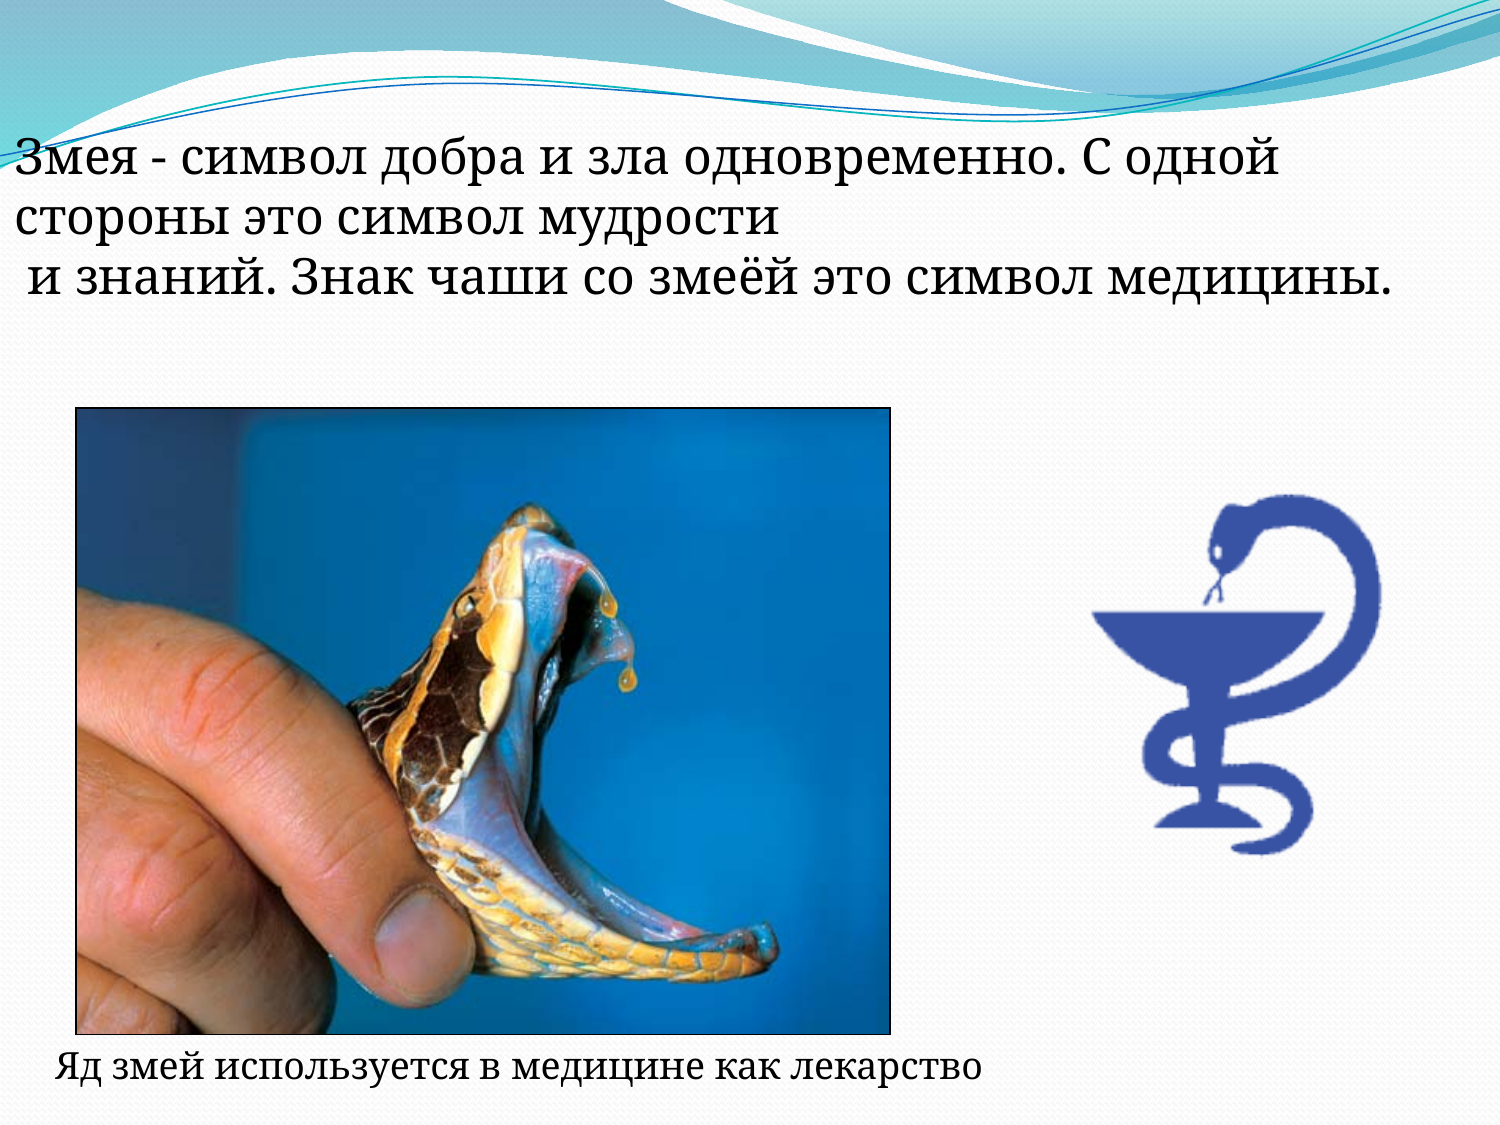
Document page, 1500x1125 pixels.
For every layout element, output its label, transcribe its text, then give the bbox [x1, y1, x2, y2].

text_box Яд змей используется в медицине как лекарство [40, 1034, 999, 1095]
picture [1089, 491, 1386, 859]
text_box Змея - символ добра и зла одновременно. С одной стороны это символ мудрости и знаний. Знак чаши со змеёй это символ медицины. [0, 117, 1467, 312]
picture [76, 408, 890, 1035]
